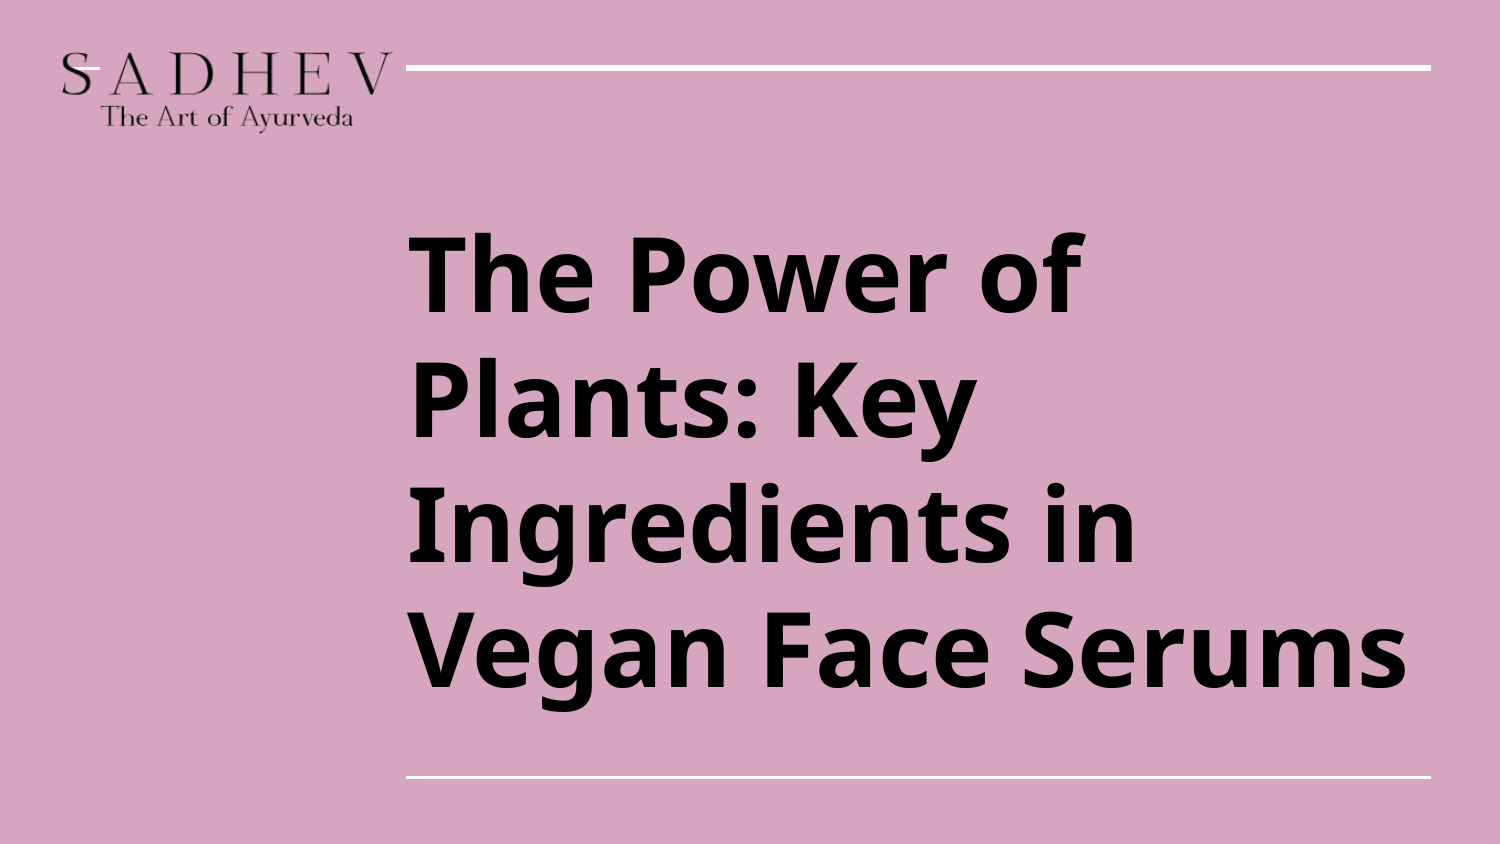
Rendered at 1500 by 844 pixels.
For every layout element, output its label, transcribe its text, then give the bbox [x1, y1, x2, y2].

title The Power of Plants: Key Ingredients in Vegan Face Serums [392, 193, 1431, 447]
picture [61, 52, 393, 134]
